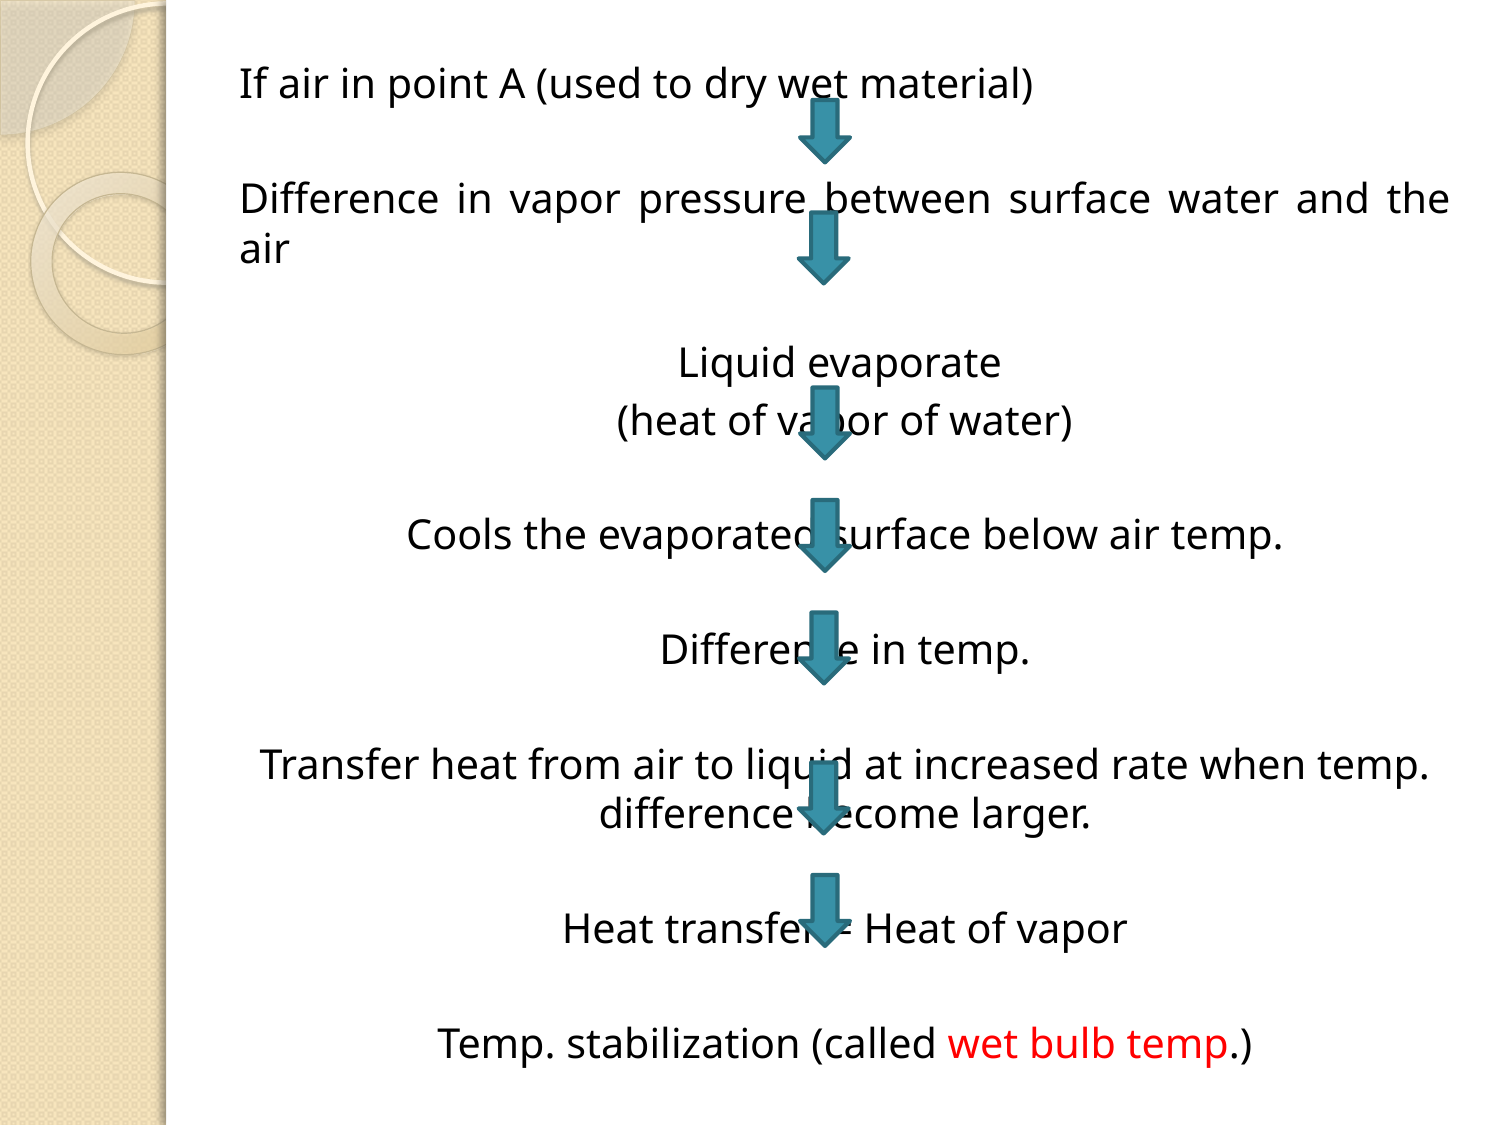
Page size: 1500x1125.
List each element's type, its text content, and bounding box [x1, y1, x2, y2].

text_box [798, 497, 852, 574]
list If air in point A (used to dry wet material) Difference in vapor pressure between surface water and the air Liquid evaporate (heat of vapor of water) Cools the evaporated surface below air temp. Difference in temp. Transfer heat from air to liquid at increased rate when temp. difference become larger. Heat transfer = Heat of vapor Temp. stabilization (called wet bulb temp.) [212, 50, 1466, 1075]
text_box [796, 210, 851, 286]
text_box [798, 385, 852, 461]
text_box [798, 97, 852, 165]
text_box [797, 610, 851, 686]
text_box [796, 760, 851, 836]
text_box [798, 872, 852, 949]
